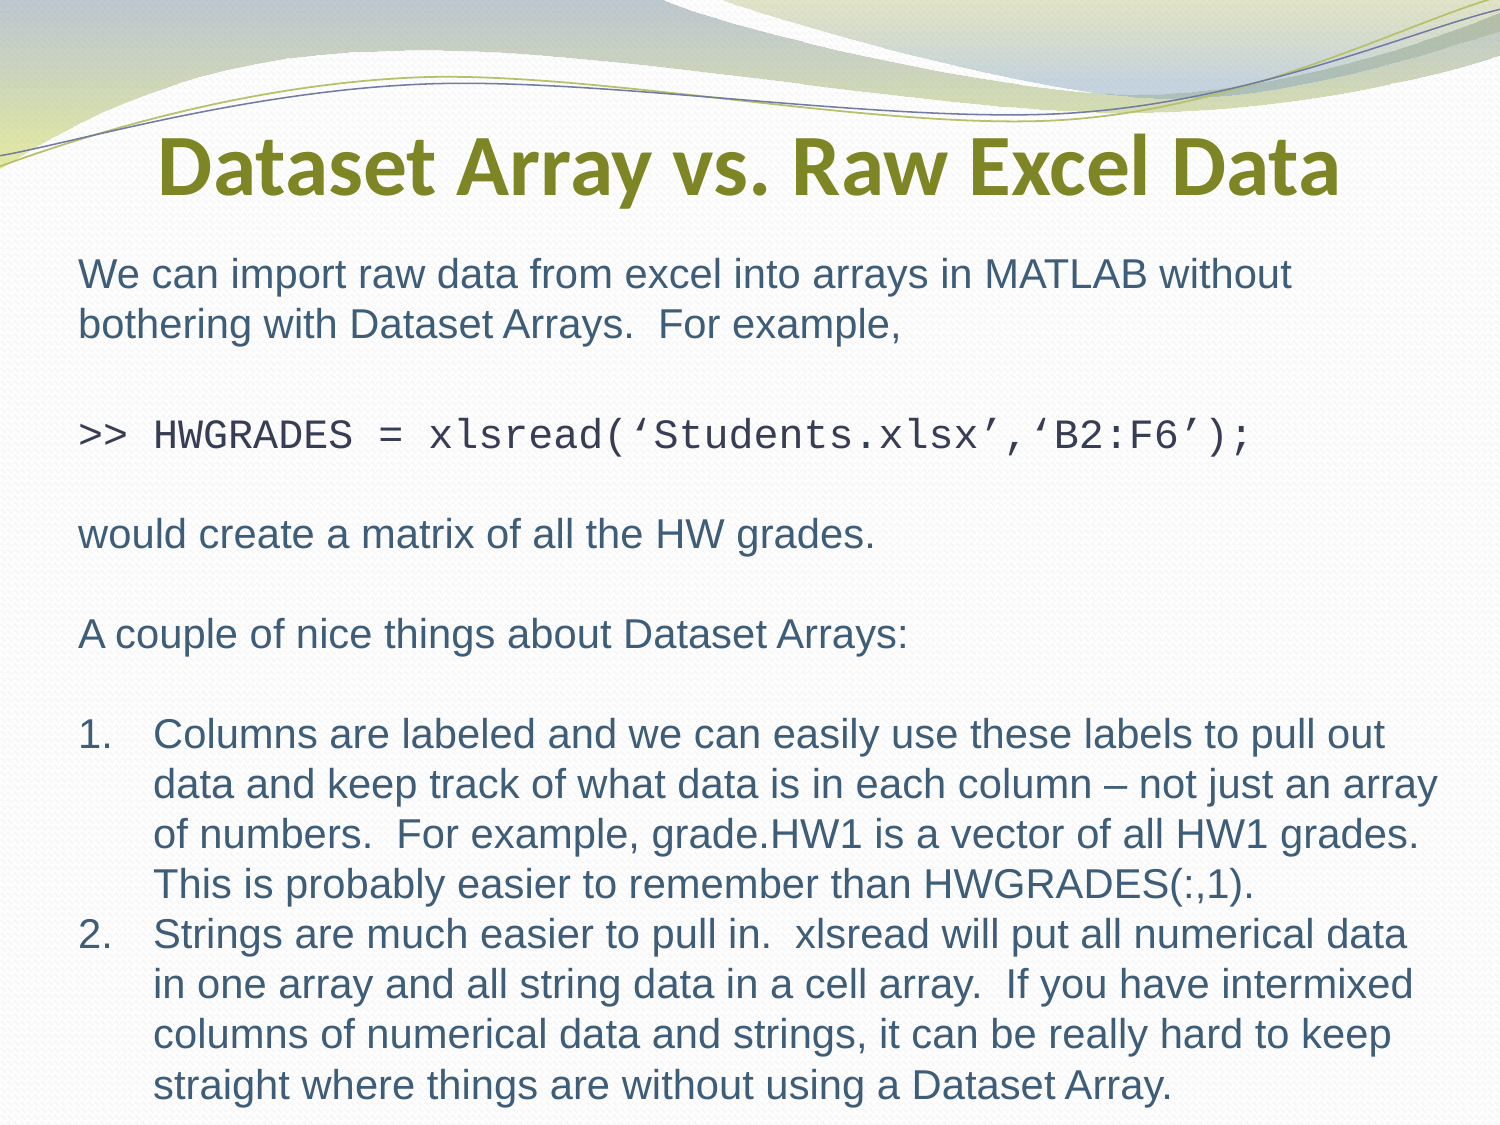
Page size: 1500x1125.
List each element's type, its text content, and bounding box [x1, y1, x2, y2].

title Dataset Array vs. Raw Excel Data [68, 24, 1432, 213]
text_box We can import raw data from excel into arrays in MATLAB without bothering with Dataset Arrays. For example, >> HWGRADES = xlsread(‘Students.xlsx’,‘B2:F6’); would create a matrix of all the HW grades. A couple of nice things about Dataset Arrays: Columns are labeled and we can easily use these labels to pull out data and keep track of what data is in each column – not just an array of numbers. For example, grade.HW1 is a vector of all HW1 grades. This is probably easier to remember than HWGRADES(:,1). Strings are much easier to pull in. xlsread will put all numerical data in one array and all string data in a cell array. If you have intermixed columns of numerical data and strings, it can be really hard to keep straight where things are without using a Dataset Array. [63, 239, 1464, 1115]
